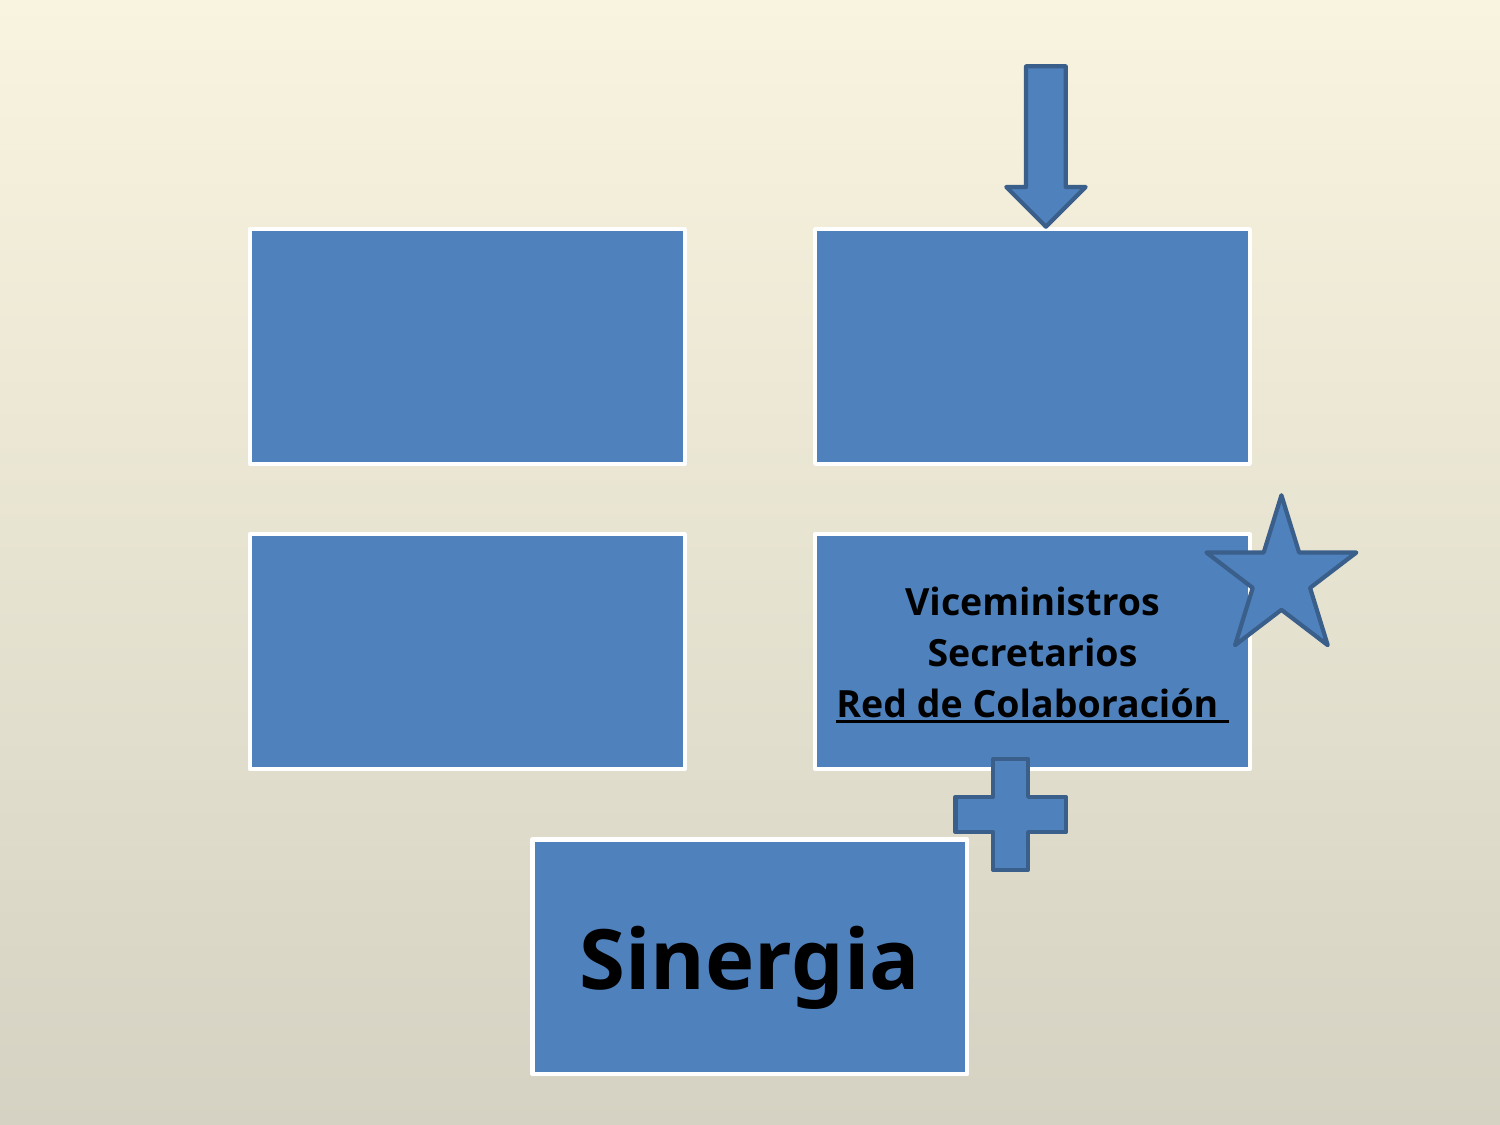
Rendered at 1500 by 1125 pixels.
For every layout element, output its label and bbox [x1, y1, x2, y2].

text_box [1255, 493, 1359, 647]
text_box [1004, 64, 1088, 227]
text_box [249, 229, 1250, 896]
